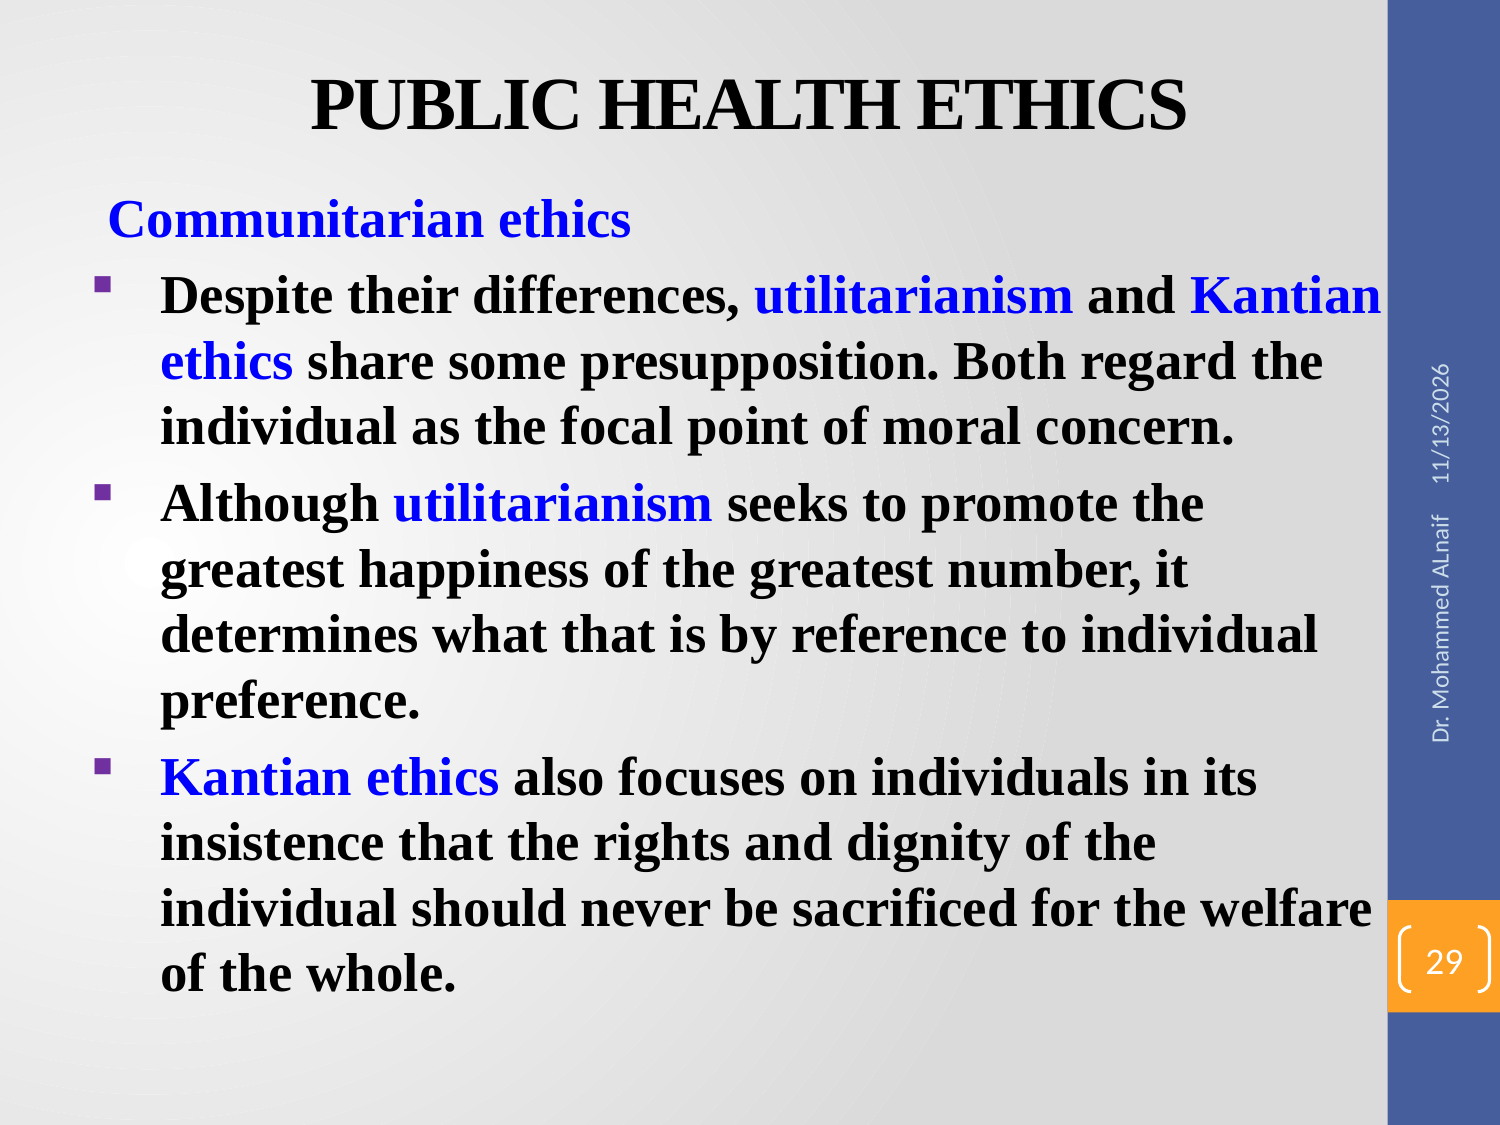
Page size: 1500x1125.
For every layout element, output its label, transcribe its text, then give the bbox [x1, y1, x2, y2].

footer Dr. Mohammed ALnaif [1408, 500, 1469, 889]
list Communitarian ethics Despite their differences, utilitarianism and Kantian ethics share some presupposition. Both regard the individual as the focal point of moral concern. Although utilitarianism seeks to promote the greatest happiness of the greatest number, it determines what that is by reference to individual preference. Kantian ethics also focuses on individuals in its insistence that the rights and dignity of the individual should never be sacrificed for the welfare of the whole. [75, 174, 1400, 1075]
slide_number 29 [1400, 925, 1492, 994]
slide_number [1408, 100, 1469, 500]
title PUBLIC HEALTH ETHICS [75, 37, 1425, 163]
